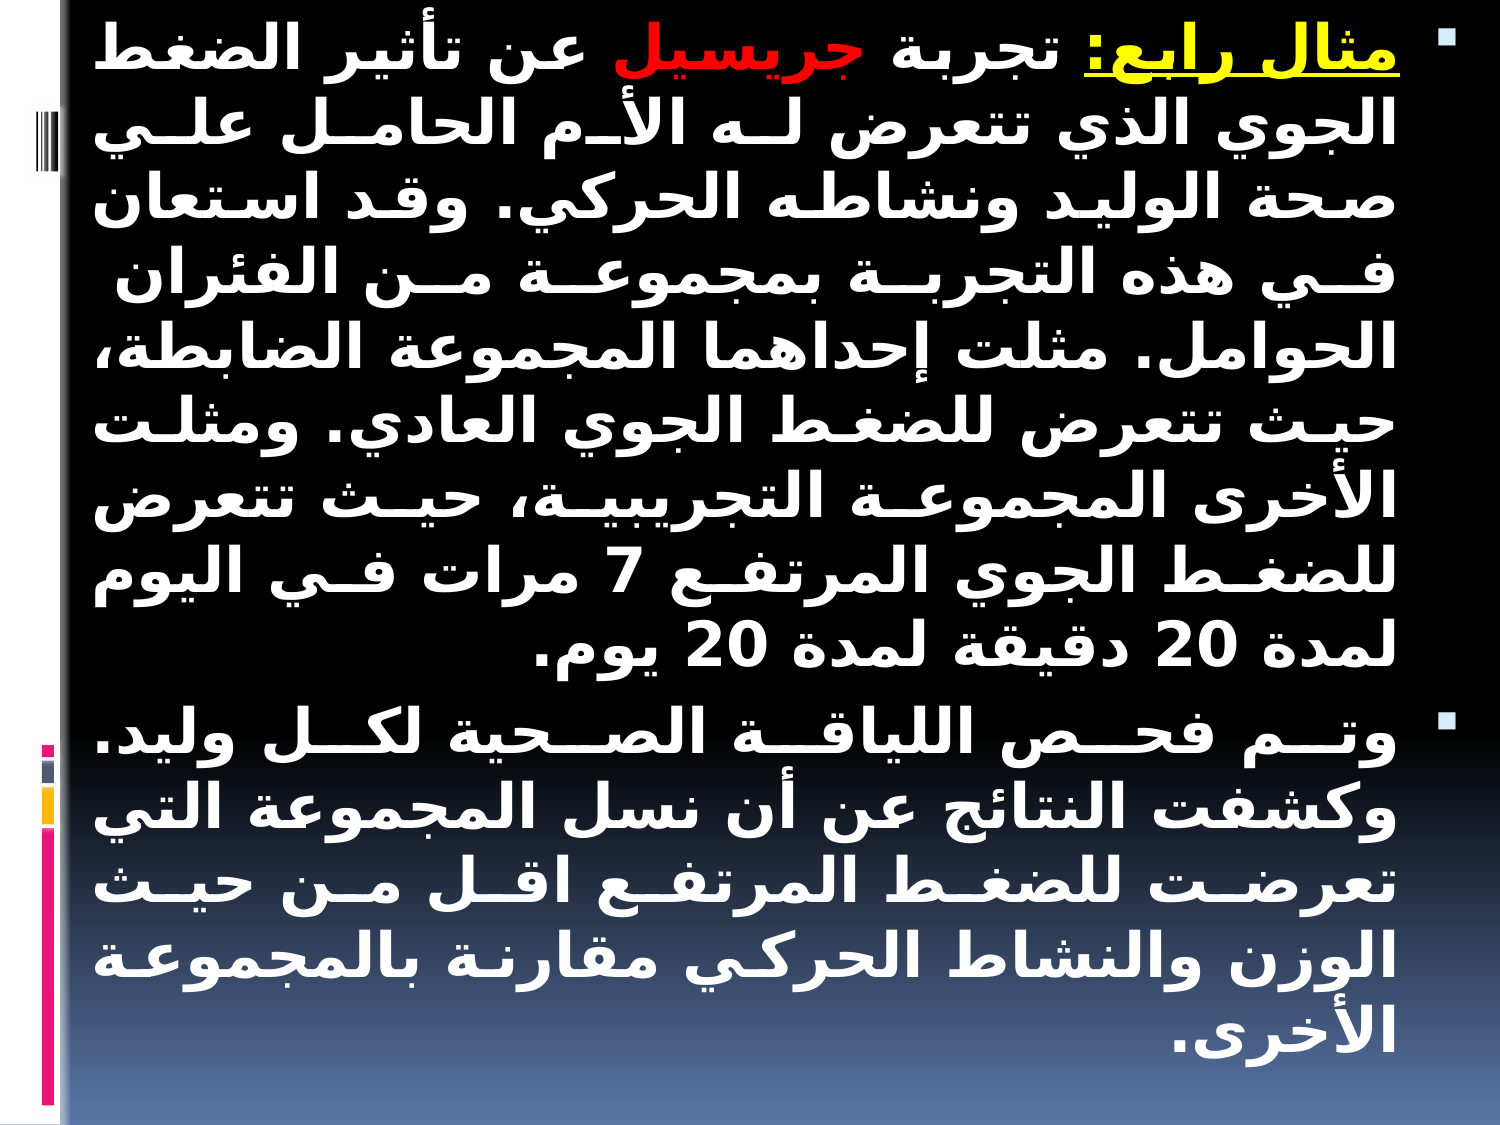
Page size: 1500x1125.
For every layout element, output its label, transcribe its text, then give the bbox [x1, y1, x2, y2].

list مثال رابع: تجربة جريسيل عن تأثير الضغط الجوي الذي تتعرض له الأم الحامل علي صحة الوليد ونشاطه الحركي. وقد استعان في هذه التجربة بمجموعة من الفئران الحوامل. مثلت إحداهما المجموعة الضابطة، حيث تتعرض للضغط الجوي العادي. ومثلت الأخرى المجموعة التجريبية، حيث تتعرض للضغط الجوي المرتفع 7 مرات في اليوم لمدة 20 دقيقة لمدة 20 يوم. وتم فحص اللياقة الصحية لكل وليد. وكشفت النتائج عن أن نسل المجموعة التي تعرضت للضغط المرتفع اقل من حيث الوزن والنشاط الحركي مقارنة بالمجموعة الأخرى. [76, 0, 1471, 1094]
